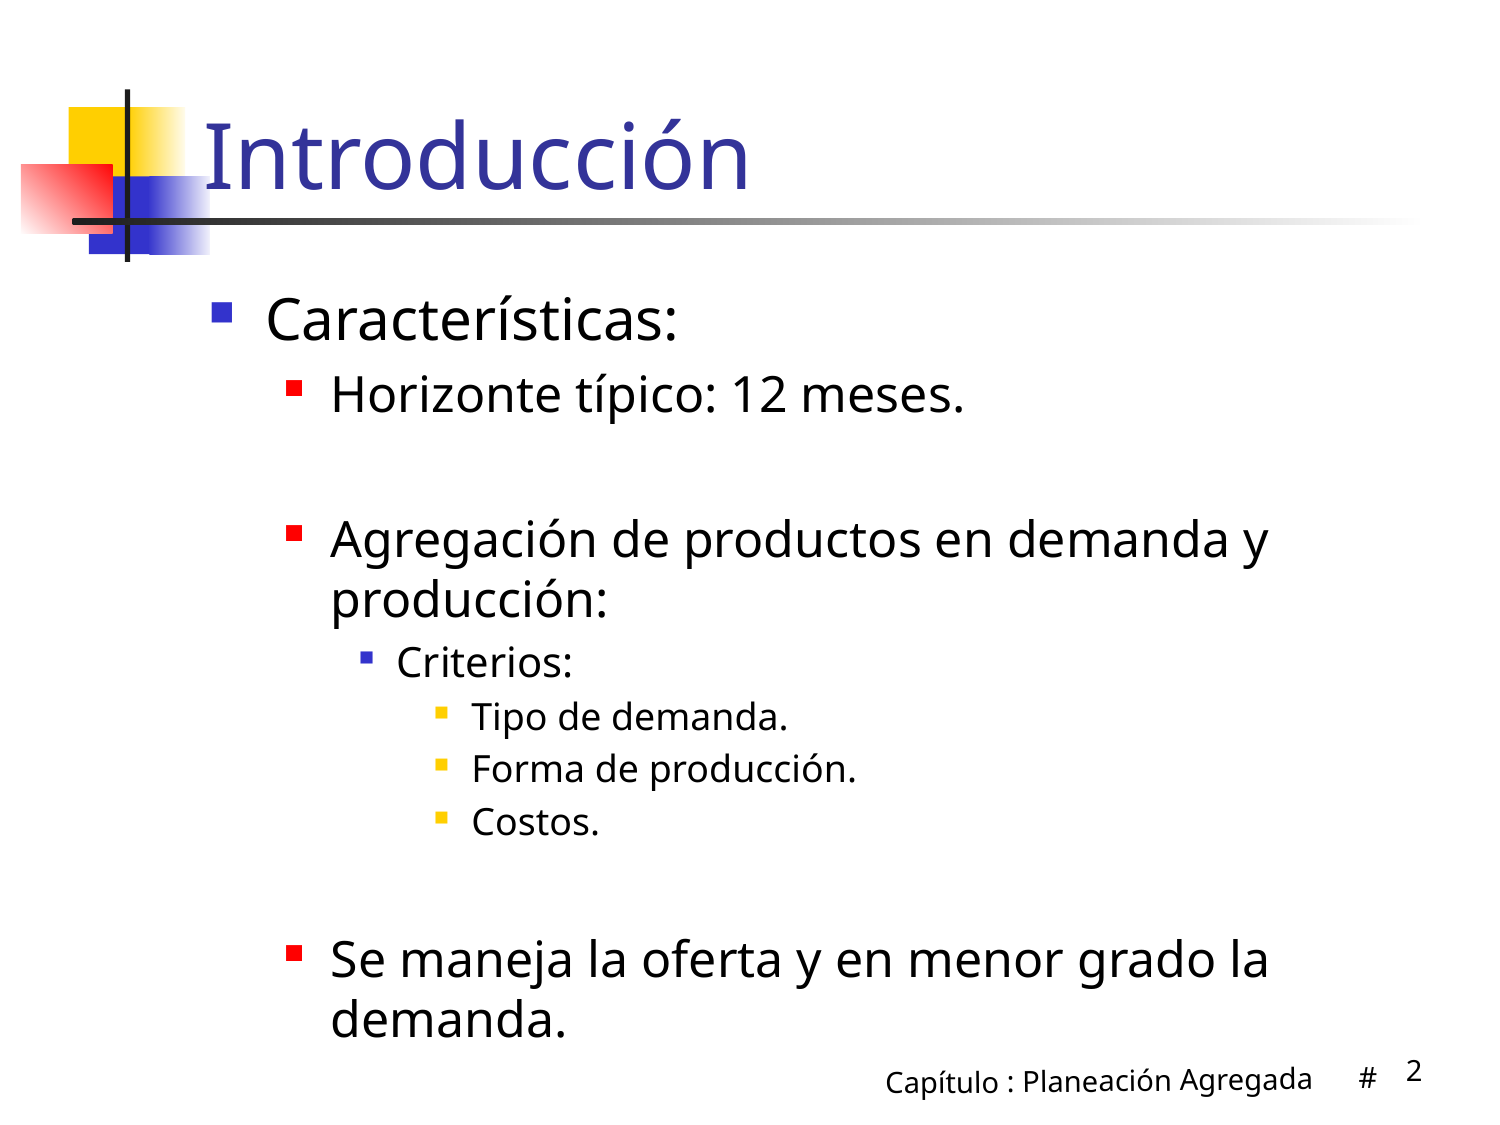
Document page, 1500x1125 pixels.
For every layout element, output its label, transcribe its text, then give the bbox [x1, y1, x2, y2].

title Introducción [188, 27, 1468, 216]
footer Capítulo : Planeación Agregada # [836, 1028, 1427, 1109]
slide_number 2 [1124, 1024, 1438, 1101]
list Características: Horizonte típico: 12 meses. Agregación de productos en demanda y producción: Criterios: Tipo de demanda. Forma de producción. Costos. Se maneja la oferta y en menor grado la demanda. [193, 274, 1470, 1007]
